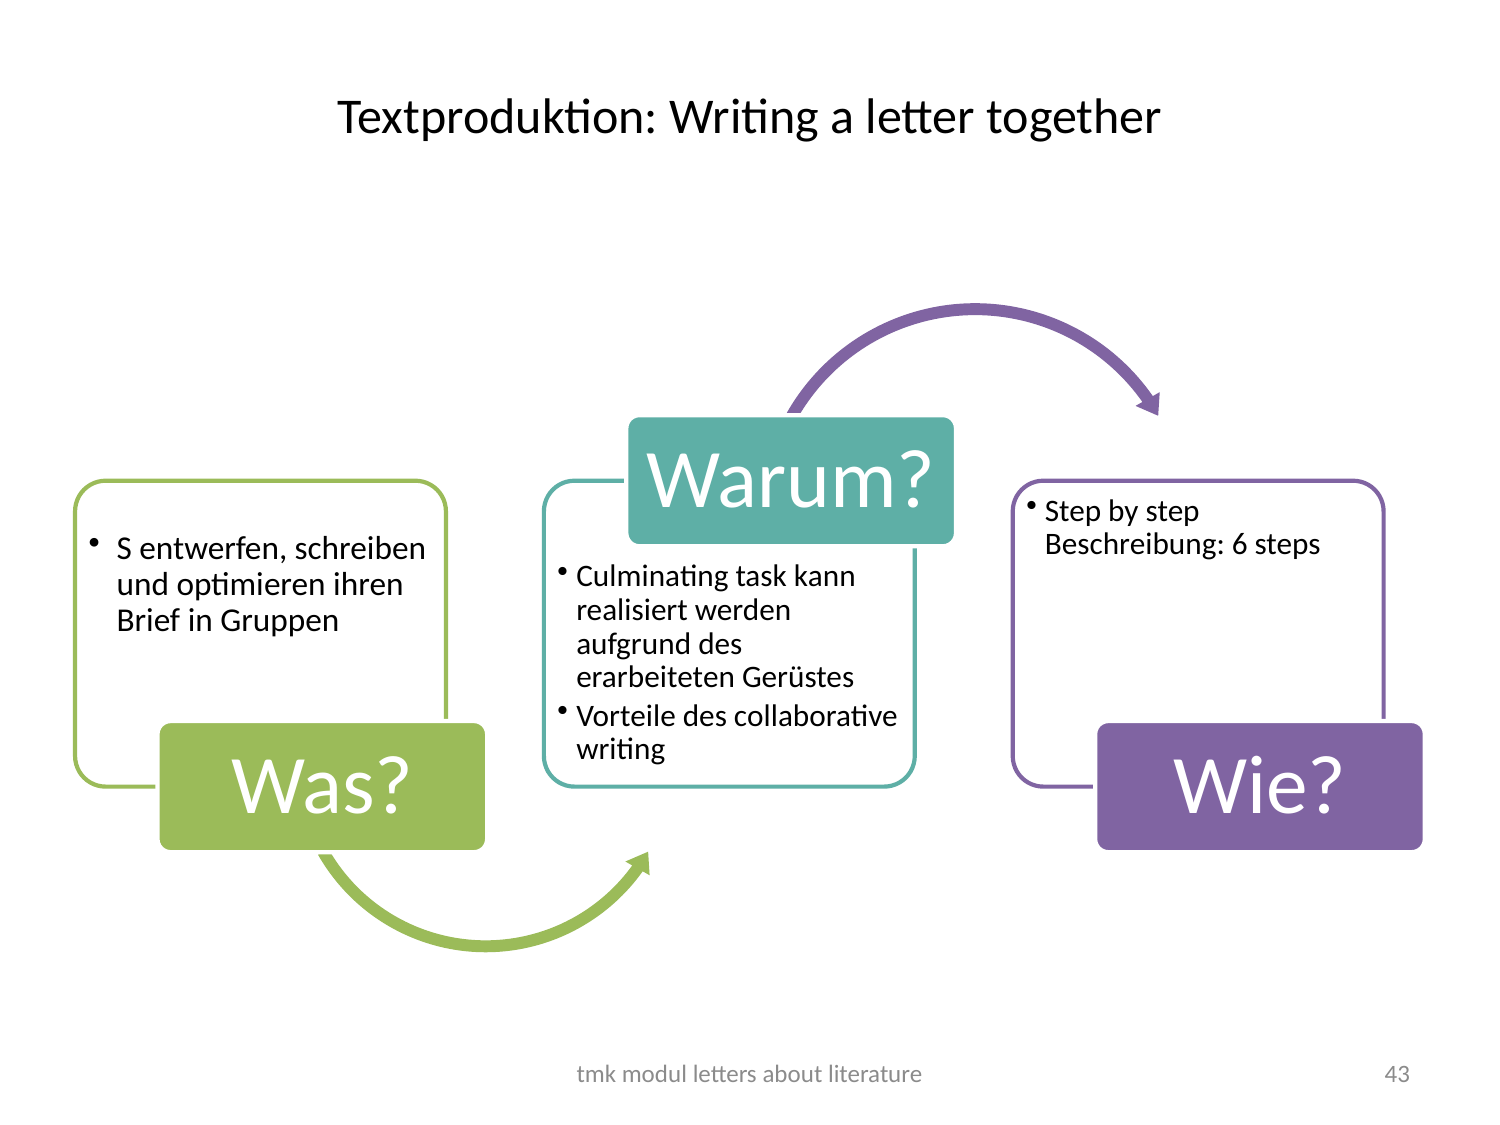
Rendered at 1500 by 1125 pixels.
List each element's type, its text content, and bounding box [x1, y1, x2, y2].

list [74, 262, 1426, 1006]
title Textproduktion: Writing a letter together [75, 45, 1425, 233]
slide_number 43 [1074, 1042, 1425, 1103]
footer tmk modul letters about literature [512, 1042, 988, 1103]
